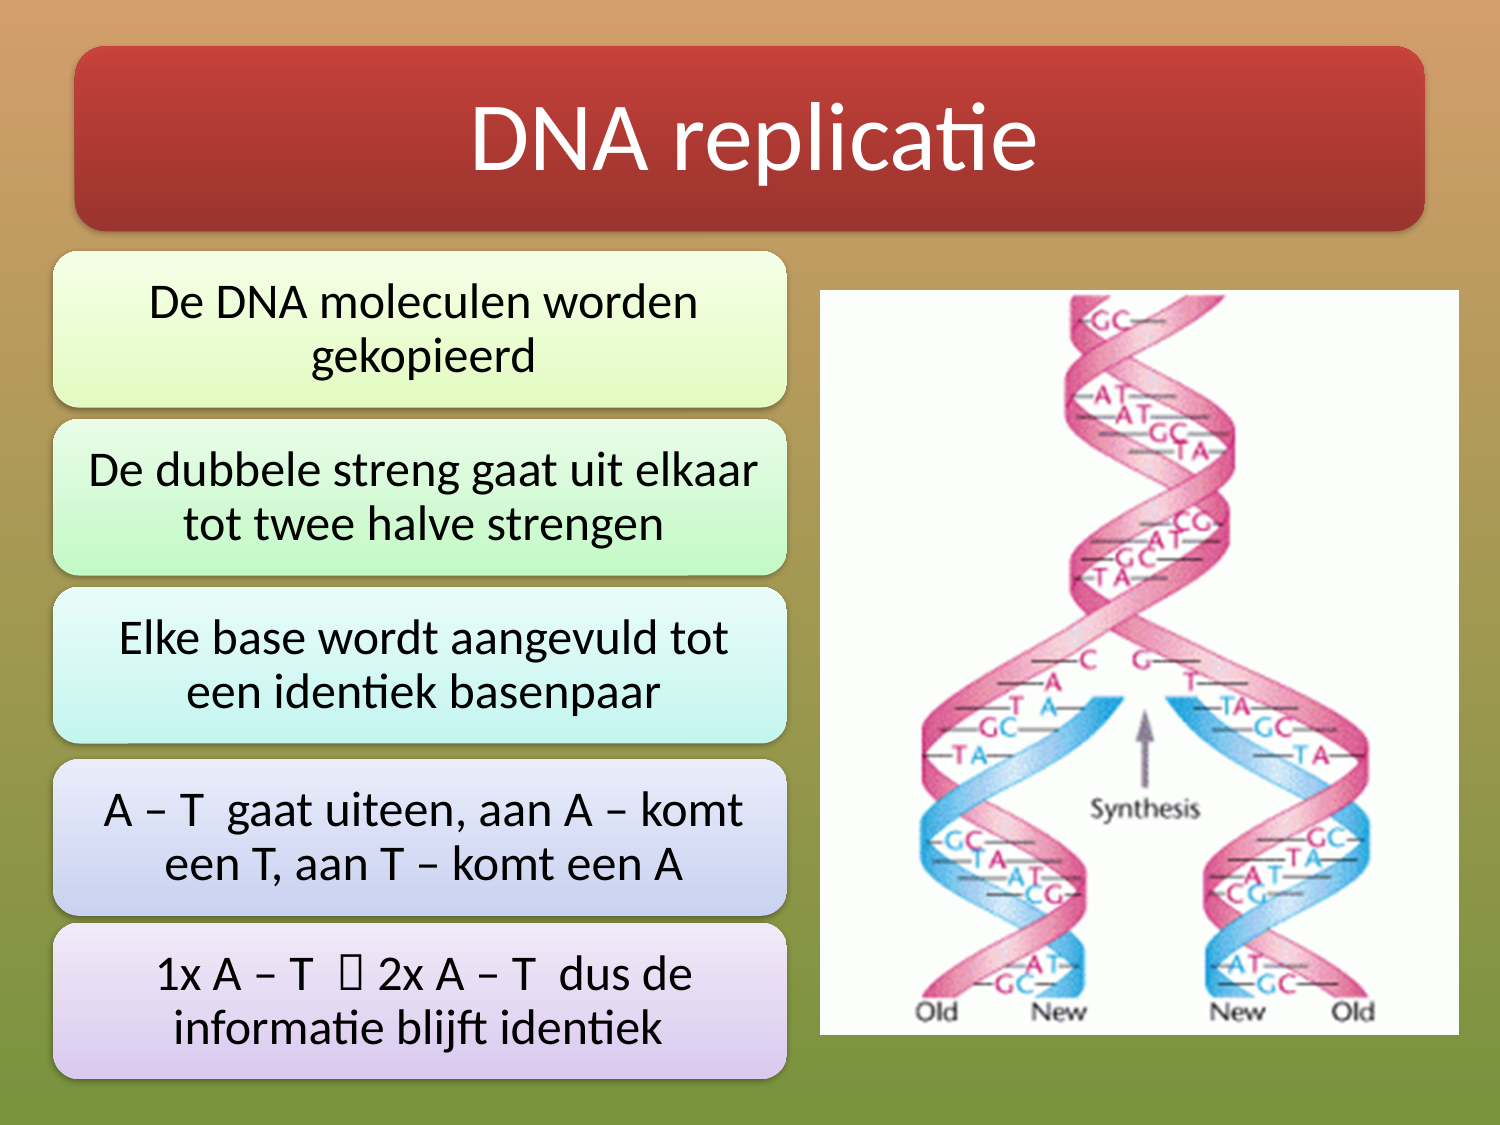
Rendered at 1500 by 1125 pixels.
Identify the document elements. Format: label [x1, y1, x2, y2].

list [52, 243, 788, 1088]
text_box [74, 44, 1426, 233]
picture [820, 290, 1459, 1036]
